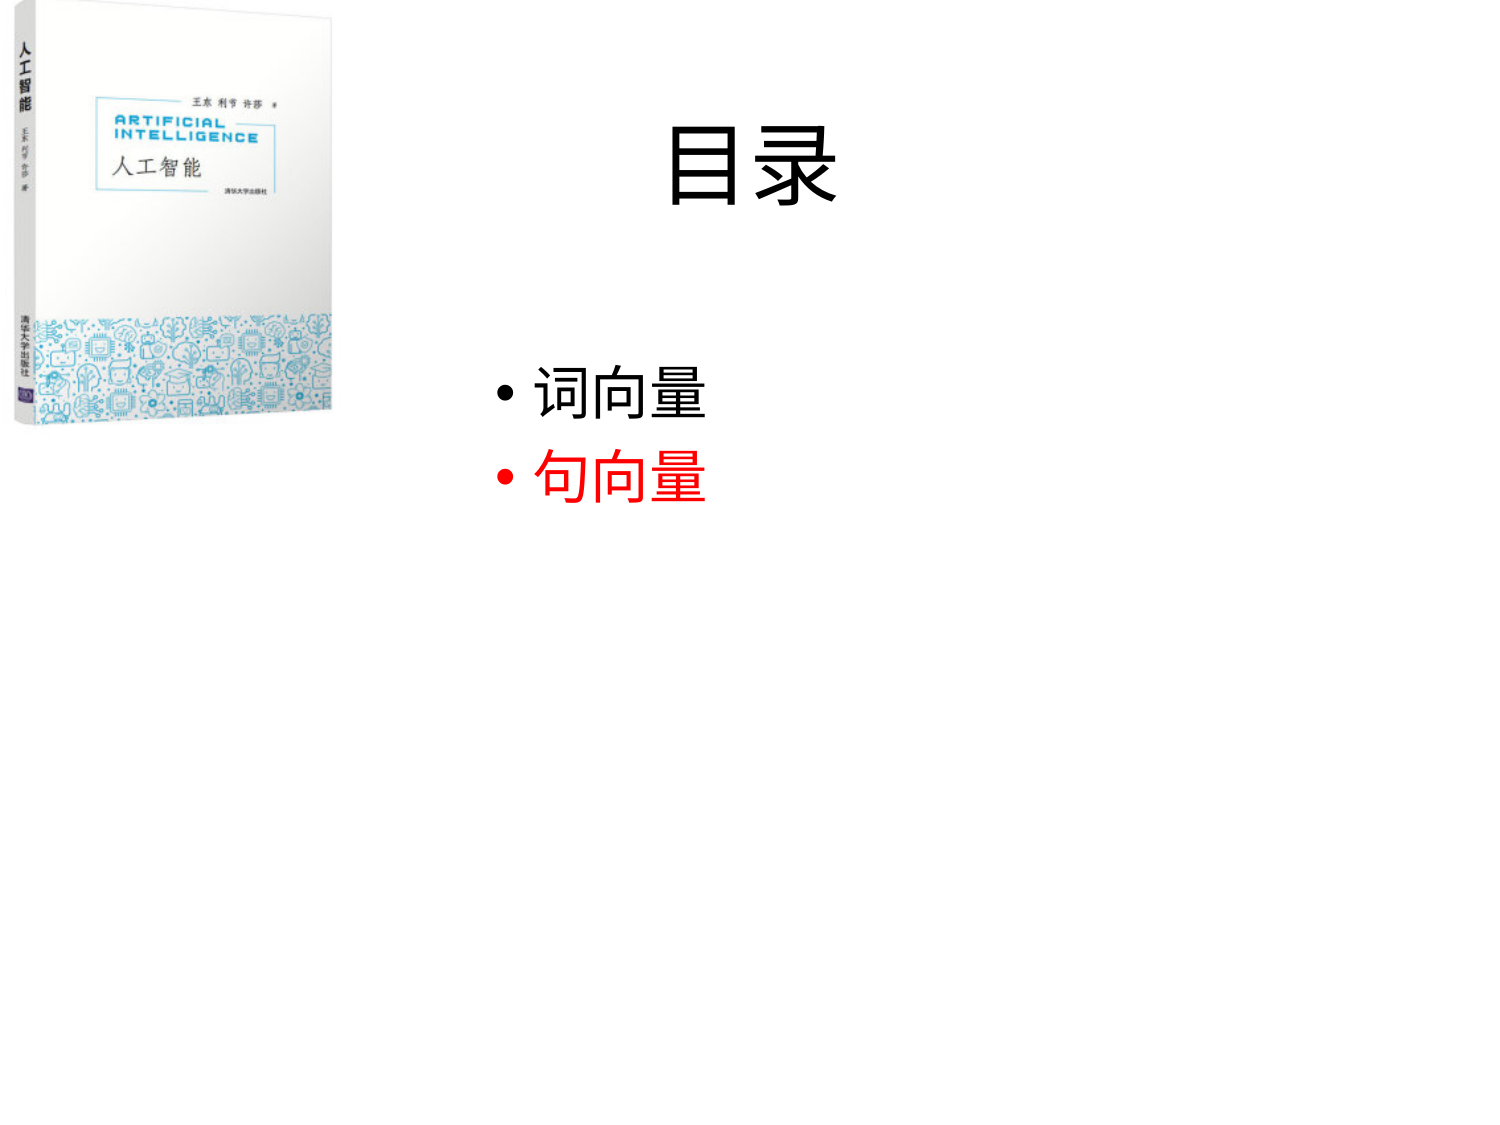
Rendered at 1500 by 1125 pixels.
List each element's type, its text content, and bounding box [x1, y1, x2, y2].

title 目录 [103, 59, 1397, 278]
picture [0, 0, 393, 443]
list 词向量 句向量 [480, 357, 1397, 1014]
